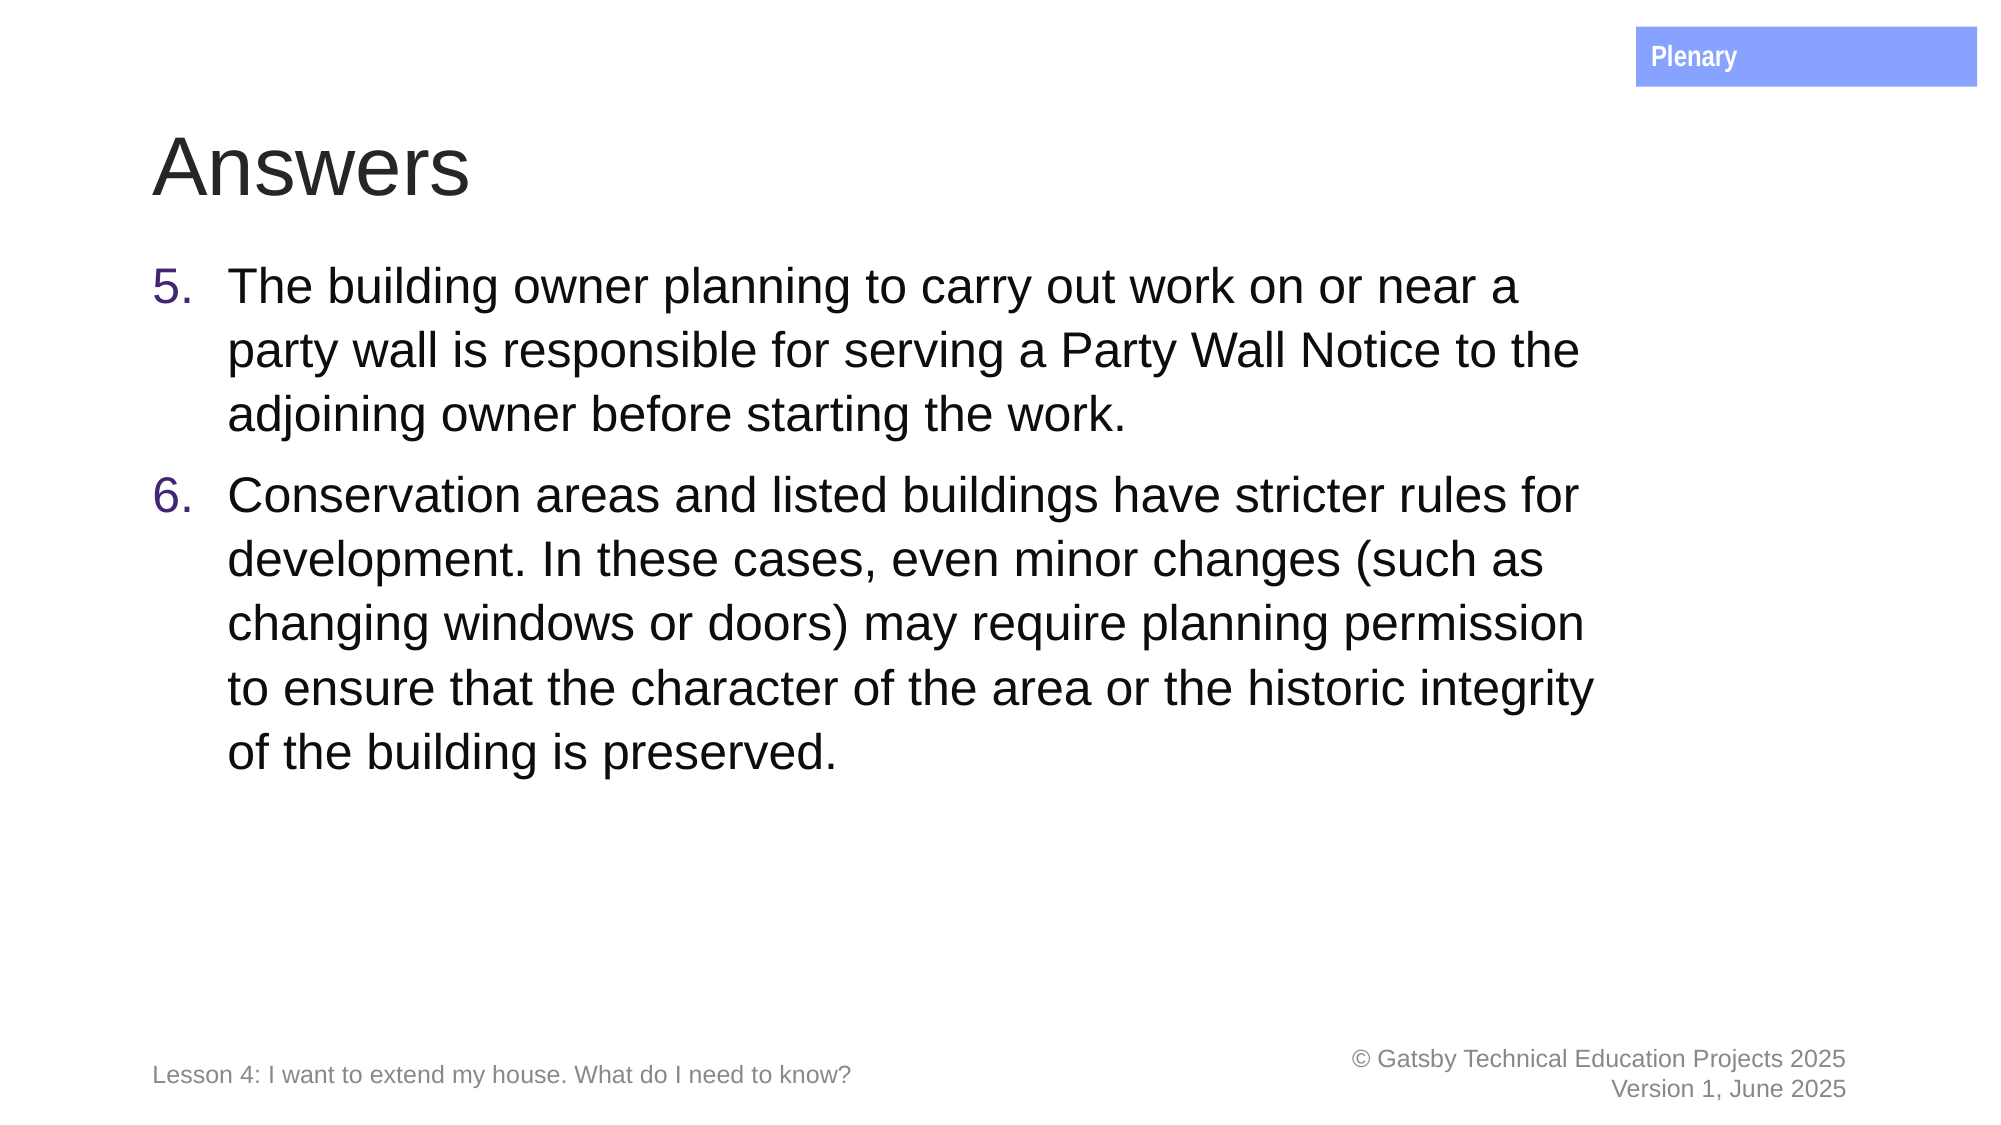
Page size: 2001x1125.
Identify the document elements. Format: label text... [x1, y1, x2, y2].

list The building owner planning to carry out work on or near a party wall is responsible for serving a Party Wall Notice to the adjoining owner before starting the work. Conservation areas and listed buildings have stricter rules for development. In these cases, even minor changes (such as changing windows or doors) may require planning permission to ensure that the character of the area or the historic integrity of the building is preserved. [137, 241, 1637, 956]
title Answers [137, 59, 1863, 278]
list Plenary [1636, 26, 1978, 87]
list Lesson 4: I want to extend my house. What do I need to know? [137, 1042, 965, 1103]
